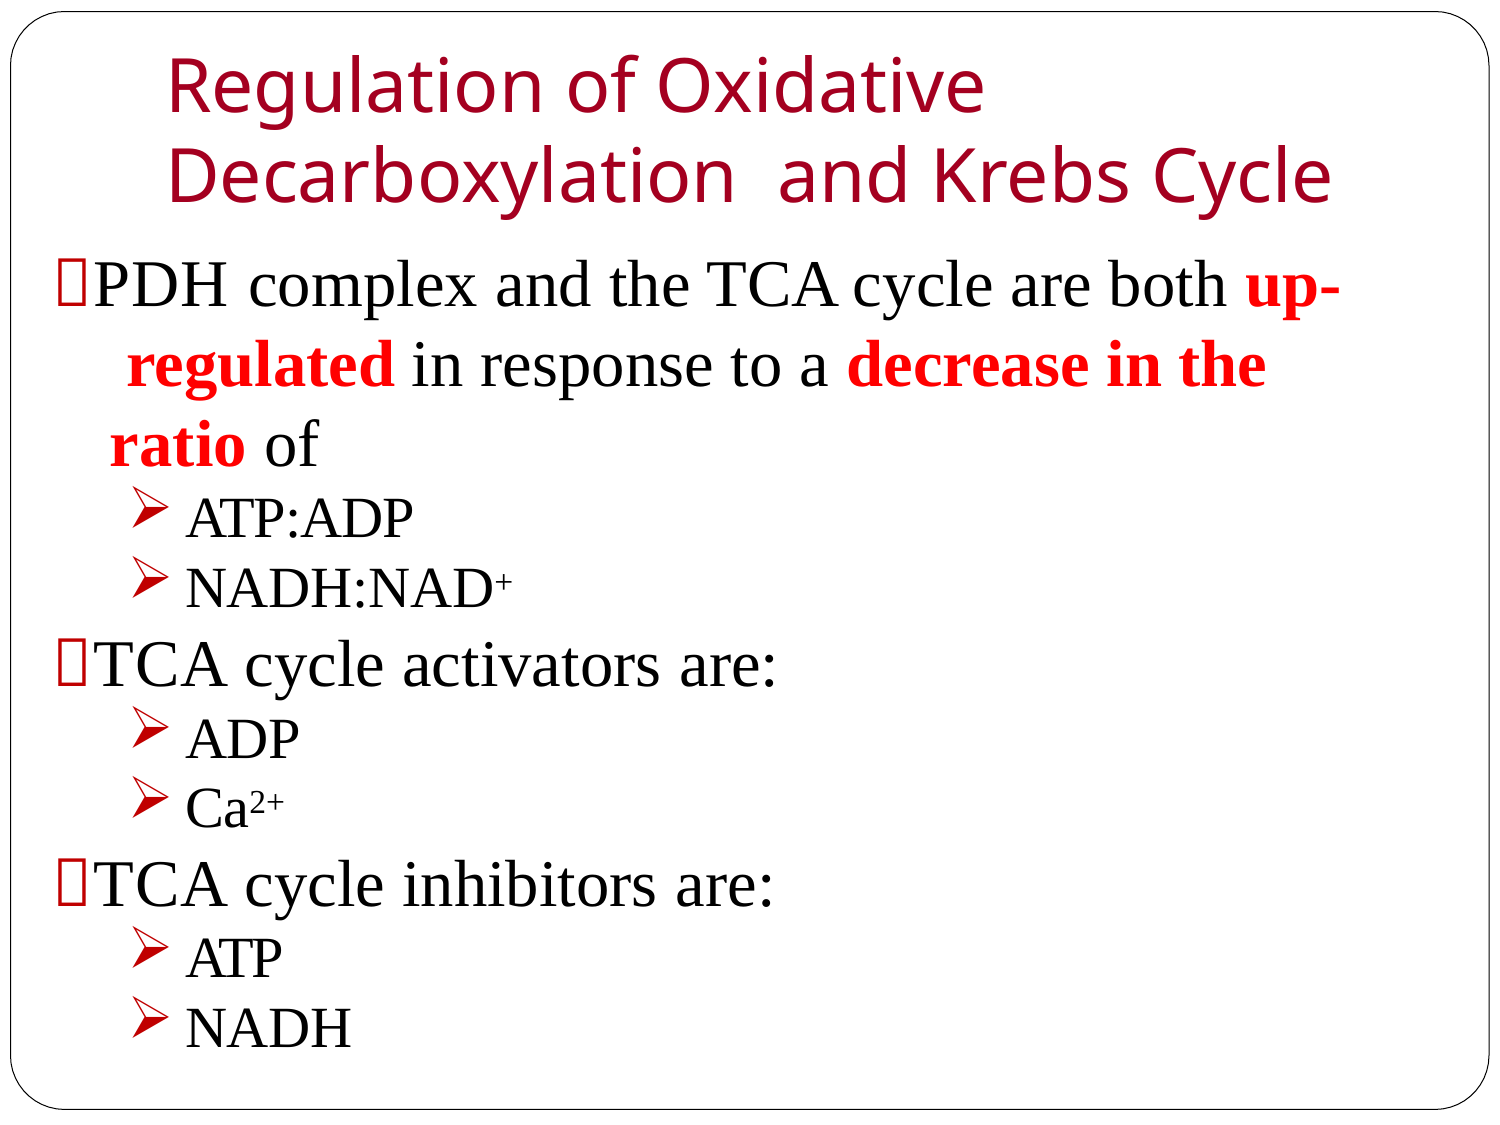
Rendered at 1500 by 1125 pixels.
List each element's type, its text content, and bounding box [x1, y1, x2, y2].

title Regulation of Oxidative Decarboxylation and Krebs Cycle [106, 37, 1394, 225]
text_box PDH complex and the TCA cycle are both up- regulated in response to a decrease in the ratio of ATP:ADP NADH:NAD+ TCA cycle activators are: ADP Ca2+ TCA cycle inhibitors are: ATP NADH [50, 239, 1353, 1060]
